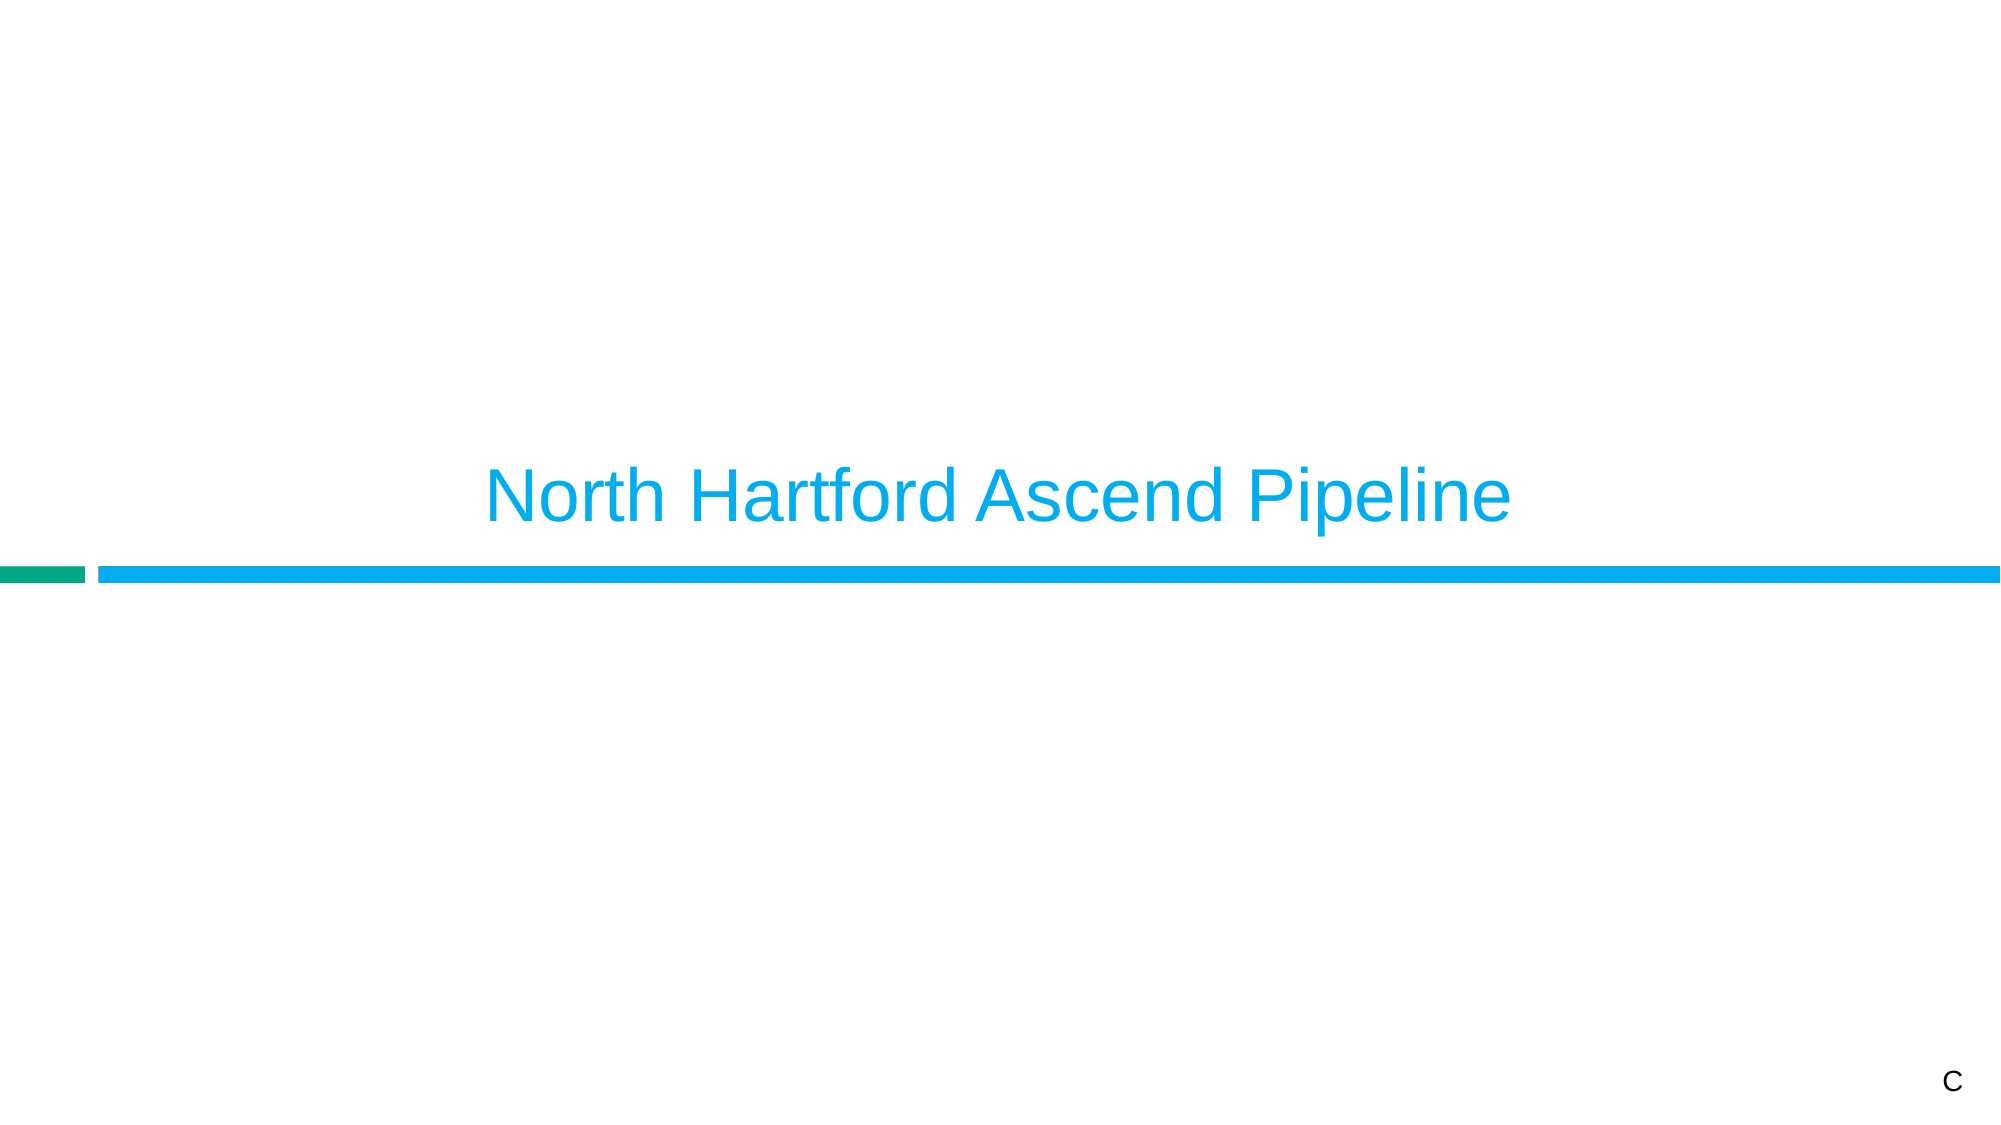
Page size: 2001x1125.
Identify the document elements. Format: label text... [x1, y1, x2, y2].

title North Hartford Ascend Pipeline [98, 0, 1900, 546]
text_box C [1927, 1047, 2000, 1113]
